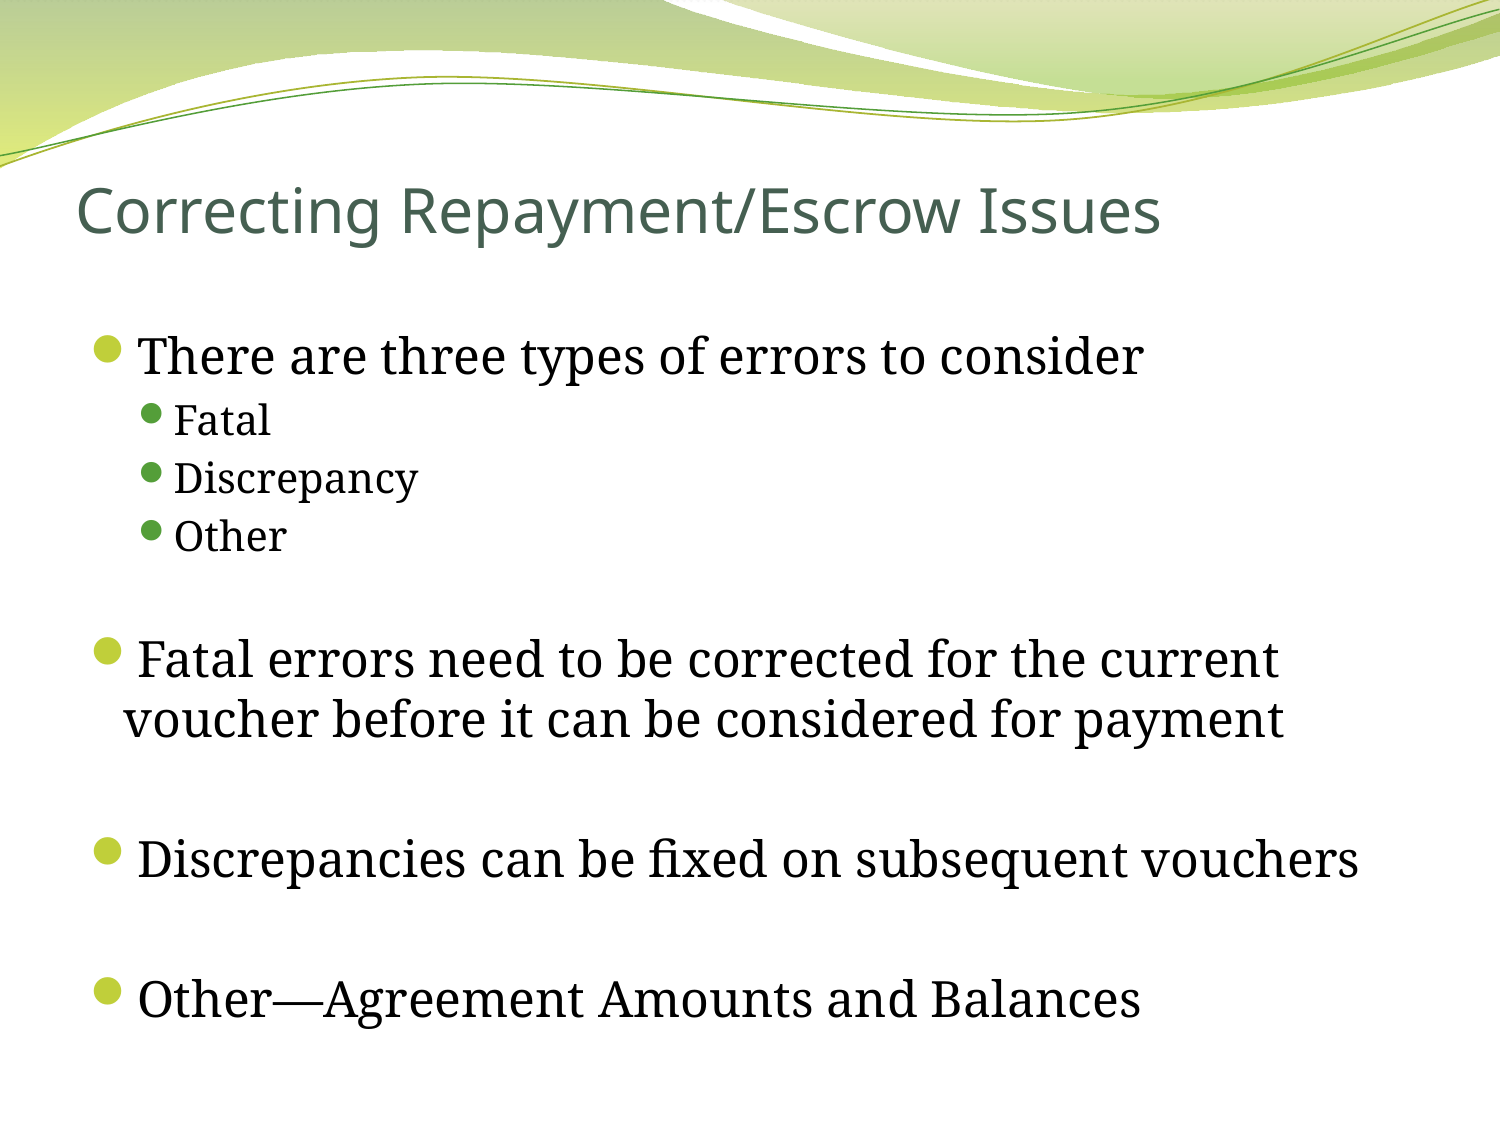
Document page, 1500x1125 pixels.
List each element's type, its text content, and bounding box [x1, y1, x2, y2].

title Correcting Repayment/Escrow Issues [75, 115, 1425, 246]
list There are three types of errors to consider Fatal Discrepancy Other Fatal errors need to be corrected for the current voucher before it can be considered for payment Discrepancies can be fixed on subsequent vouchers Other—Agreement Amounts and Balances [75, 317, 1425, 1069]
